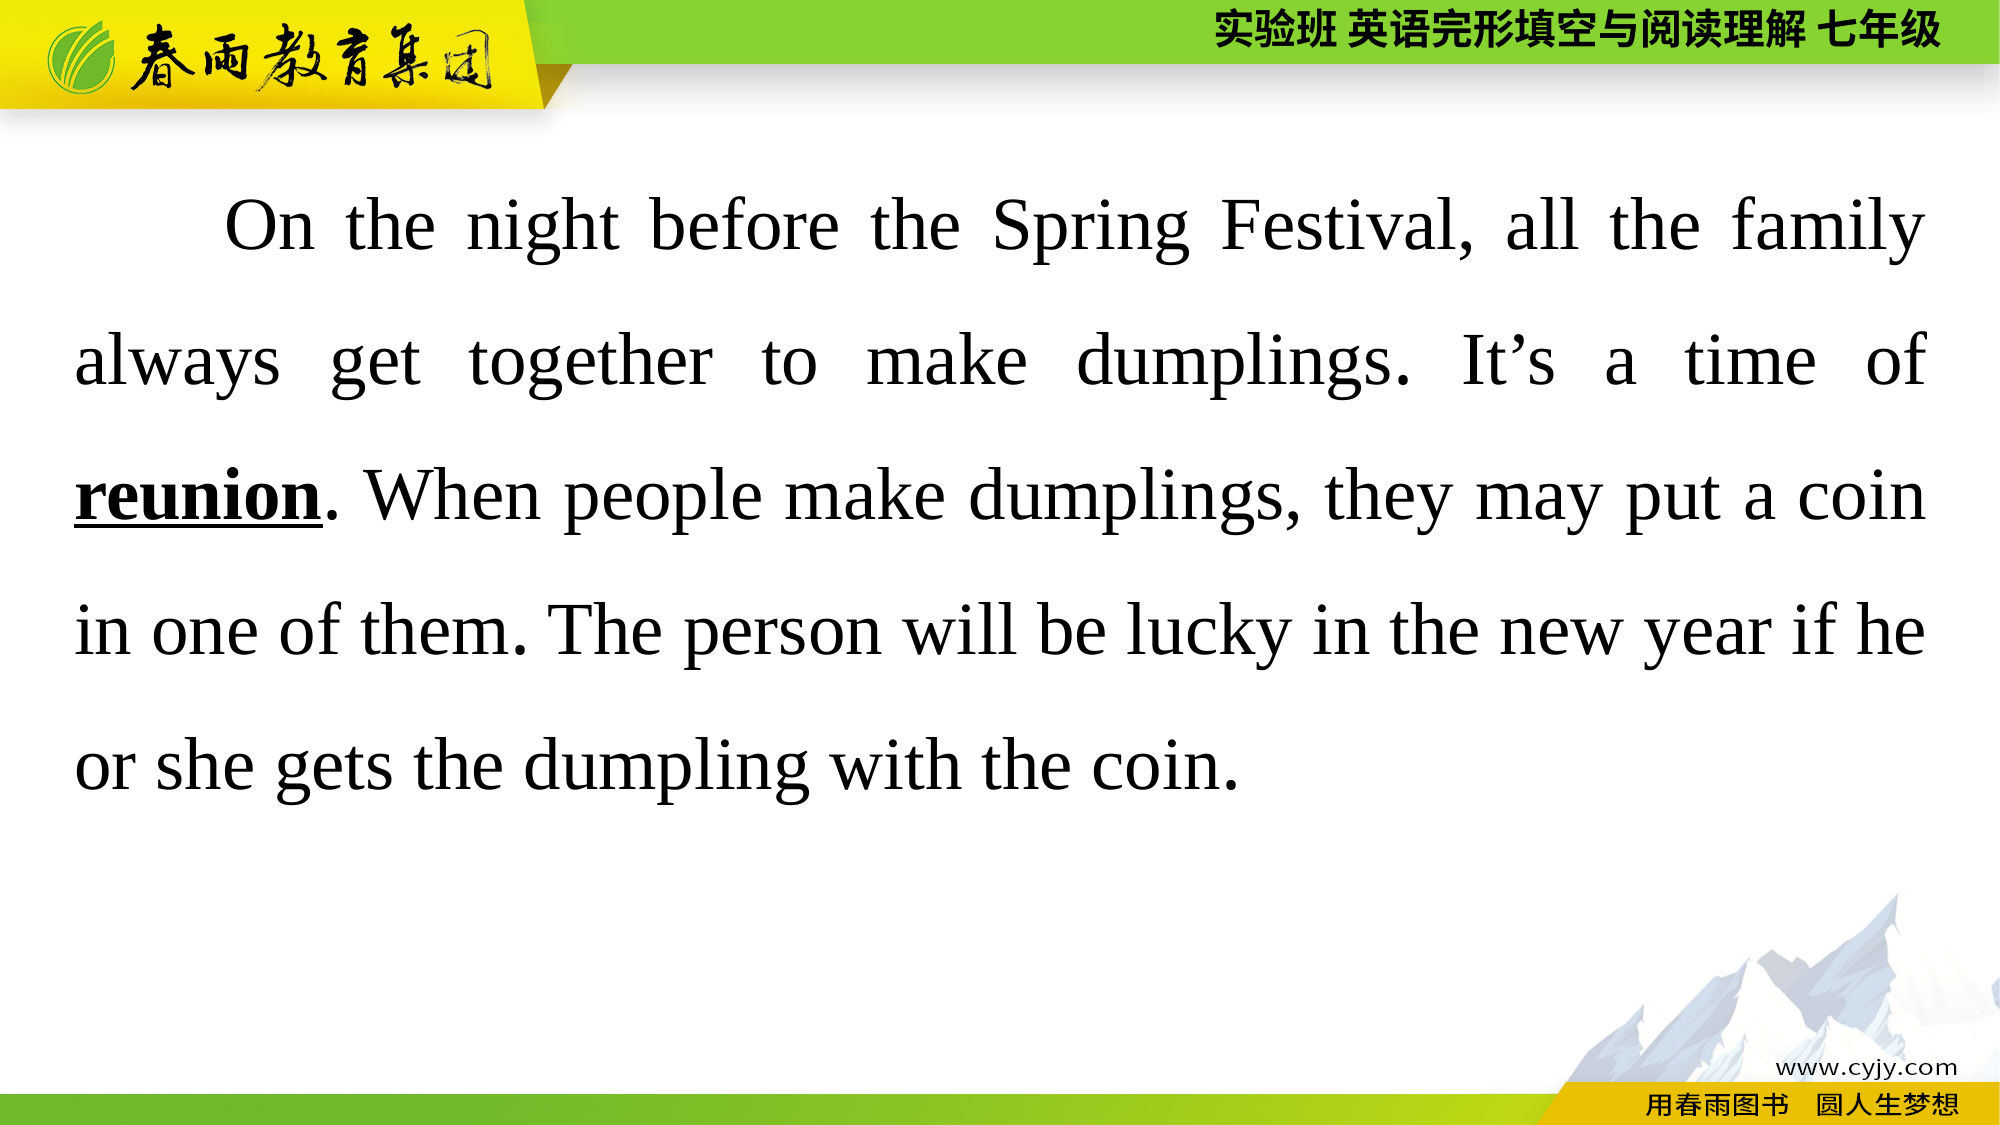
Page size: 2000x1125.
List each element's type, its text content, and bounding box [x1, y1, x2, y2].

picture [0, 0, 2000, 1125]
list On the night before the Spring Festival, all the family always get together to make dumplings. It’s a time of reunion. When people make dumplings, they may put a coin in one of them. The person will be lucky in the new year if he or she gets the dumpling with the coin. [59, 122, 1944, 802]
